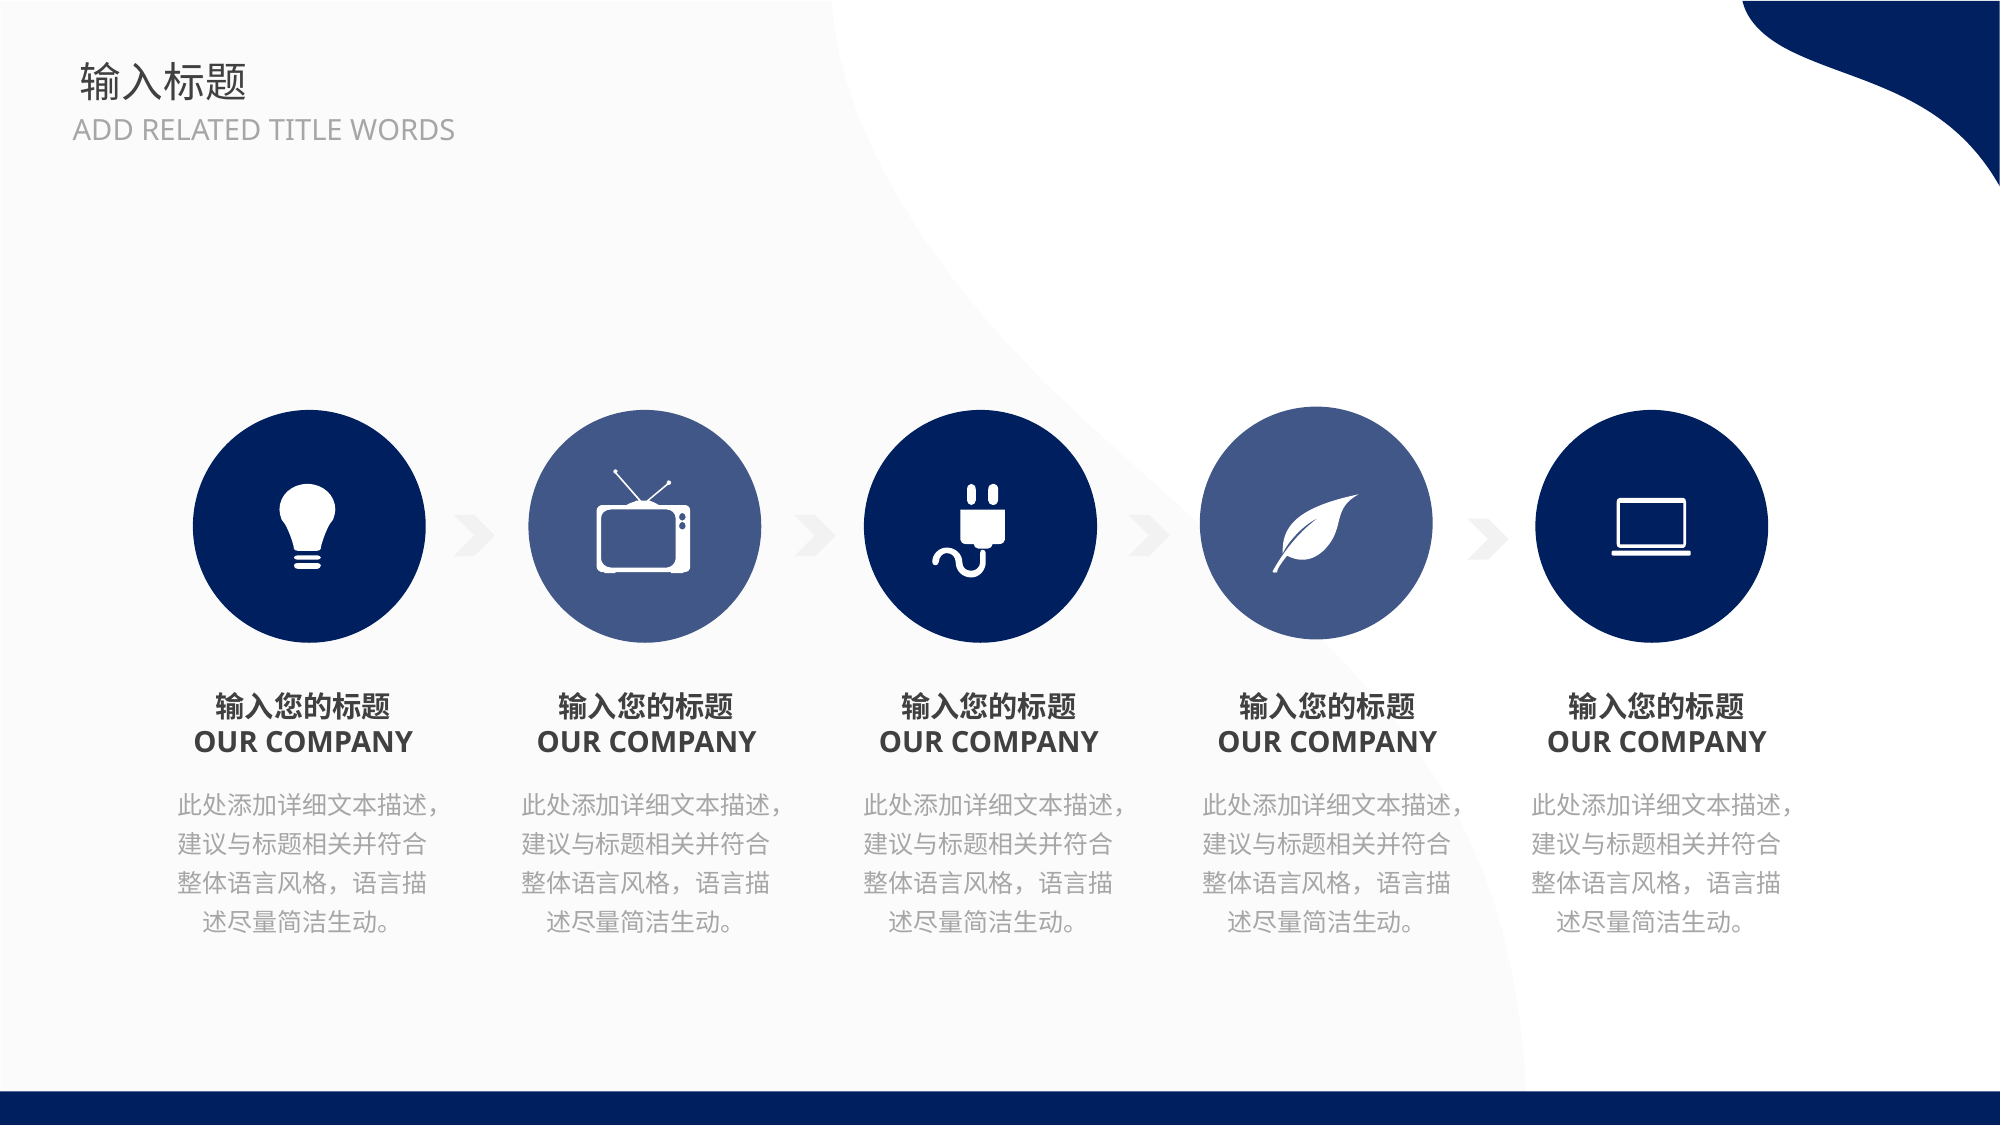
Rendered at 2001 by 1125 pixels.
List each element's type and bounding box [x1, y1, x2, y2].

text_box [932, 483, 1005, 578]
text_box [0, 0, 2000, 1125]
text_box [279, 483, 336, 569]
text_box [1611, 497, 1691, 556]
